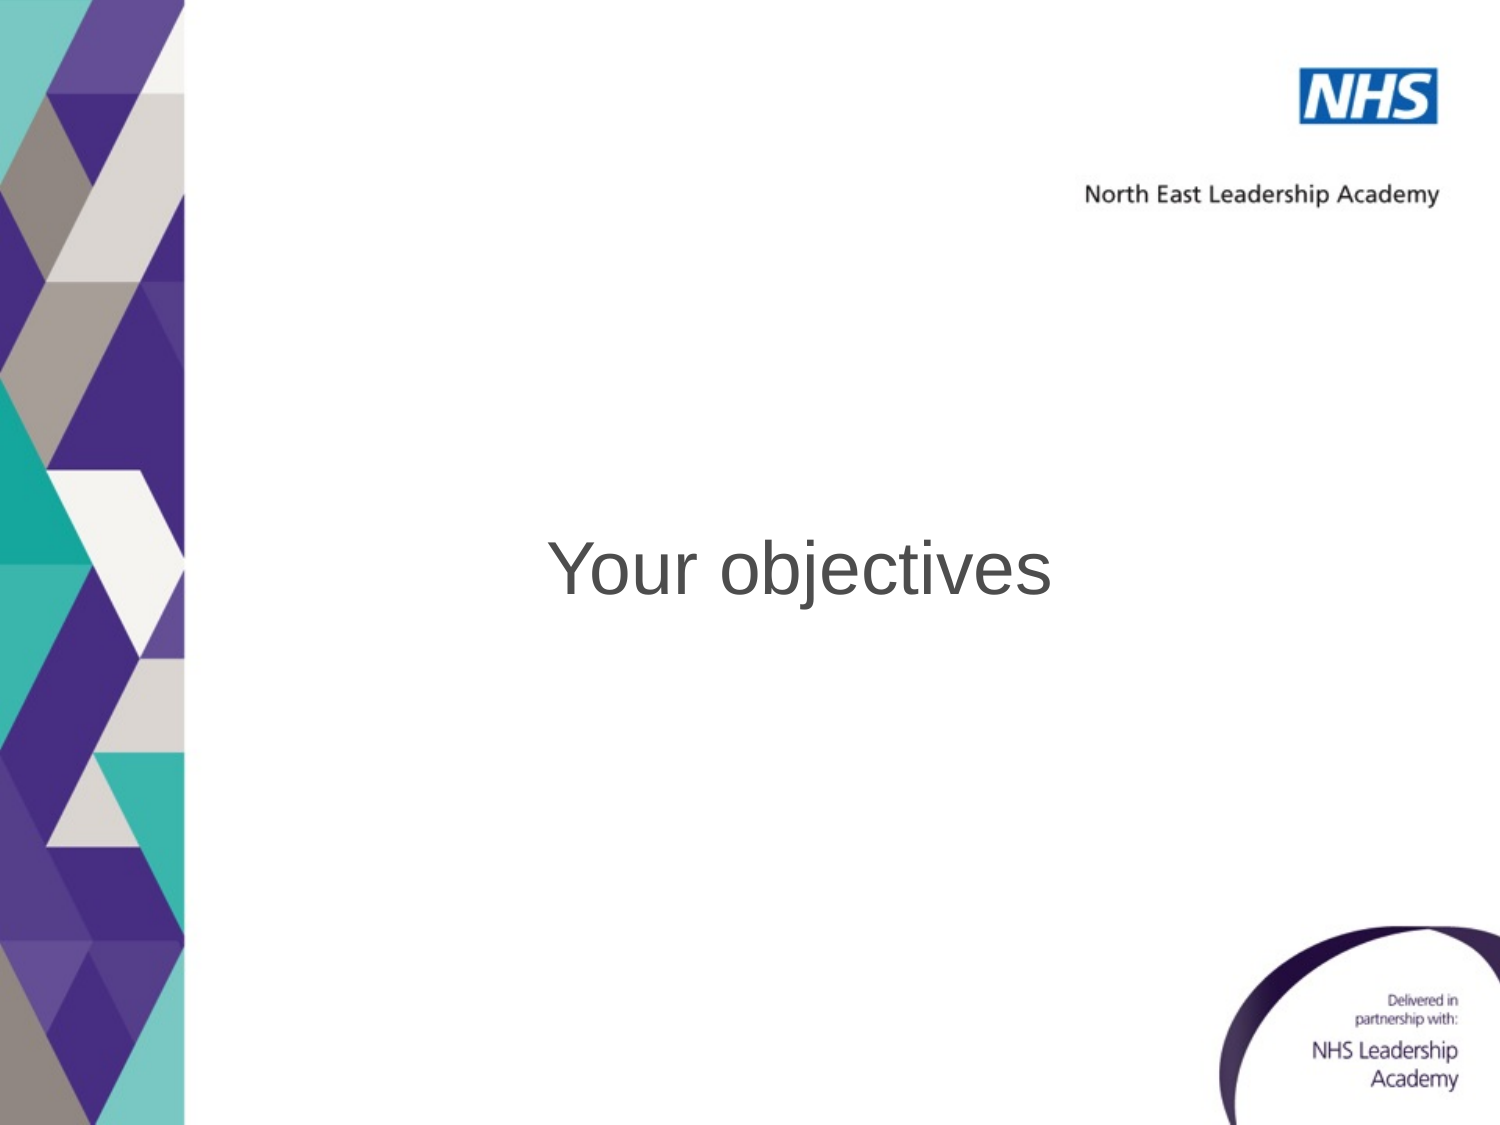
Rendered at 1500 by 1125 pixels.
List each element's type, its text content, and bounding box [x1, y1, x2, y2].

picture [0, 0, 1500, 1125]
title Your objectives [125, 512, 1475, 618]
